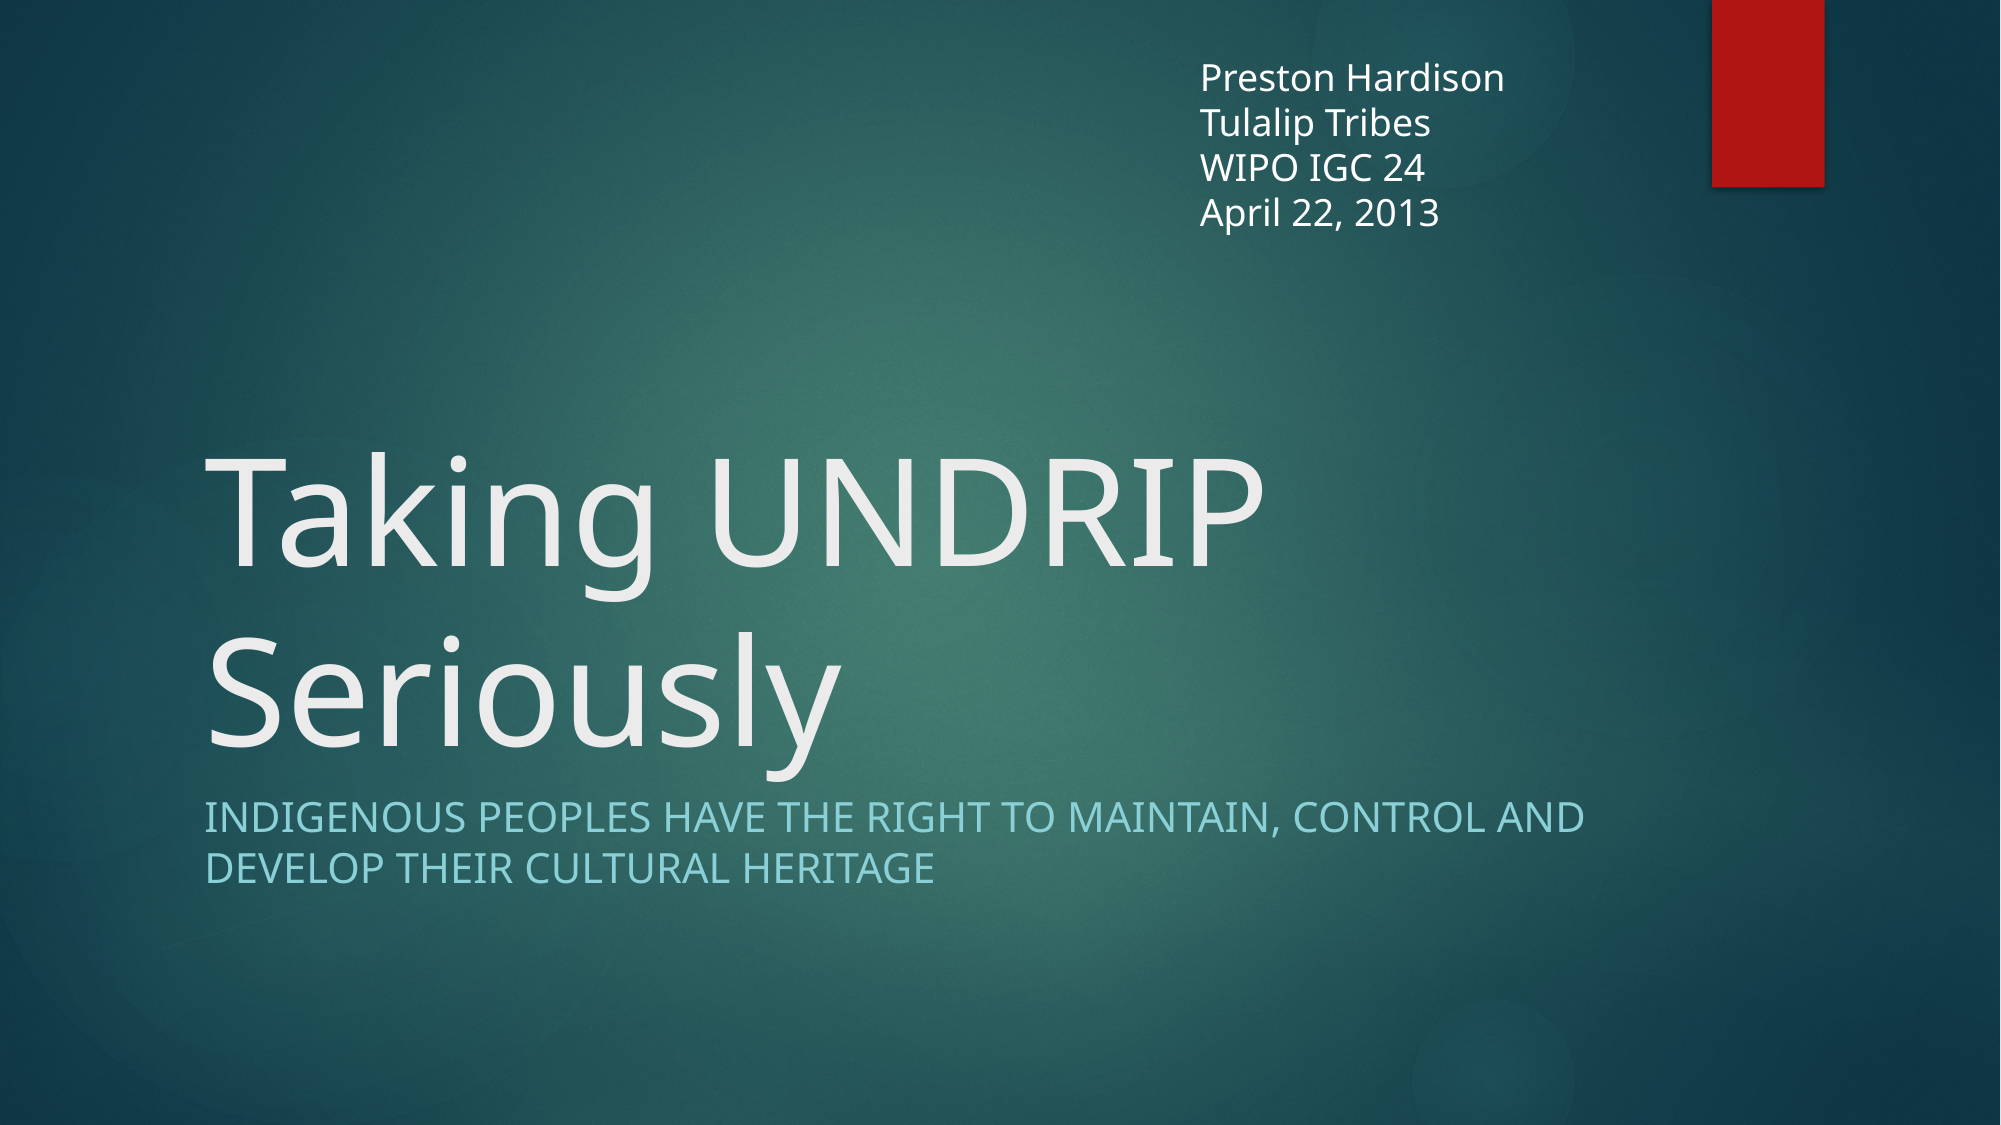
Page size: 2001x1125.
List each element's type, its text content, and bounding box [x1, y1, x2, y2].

subtitle indigenous peoples have the right to maintain, control and develop their cultural heritage [189, 783, 1638, 925]
title Taking UNDRIP Seriously [189, 237, 1638, 783]
text_box Preston Hardison Tulalip Tribes WIPO IGC 24 April 22, 2013 [1185, 46, 1855, 242]
